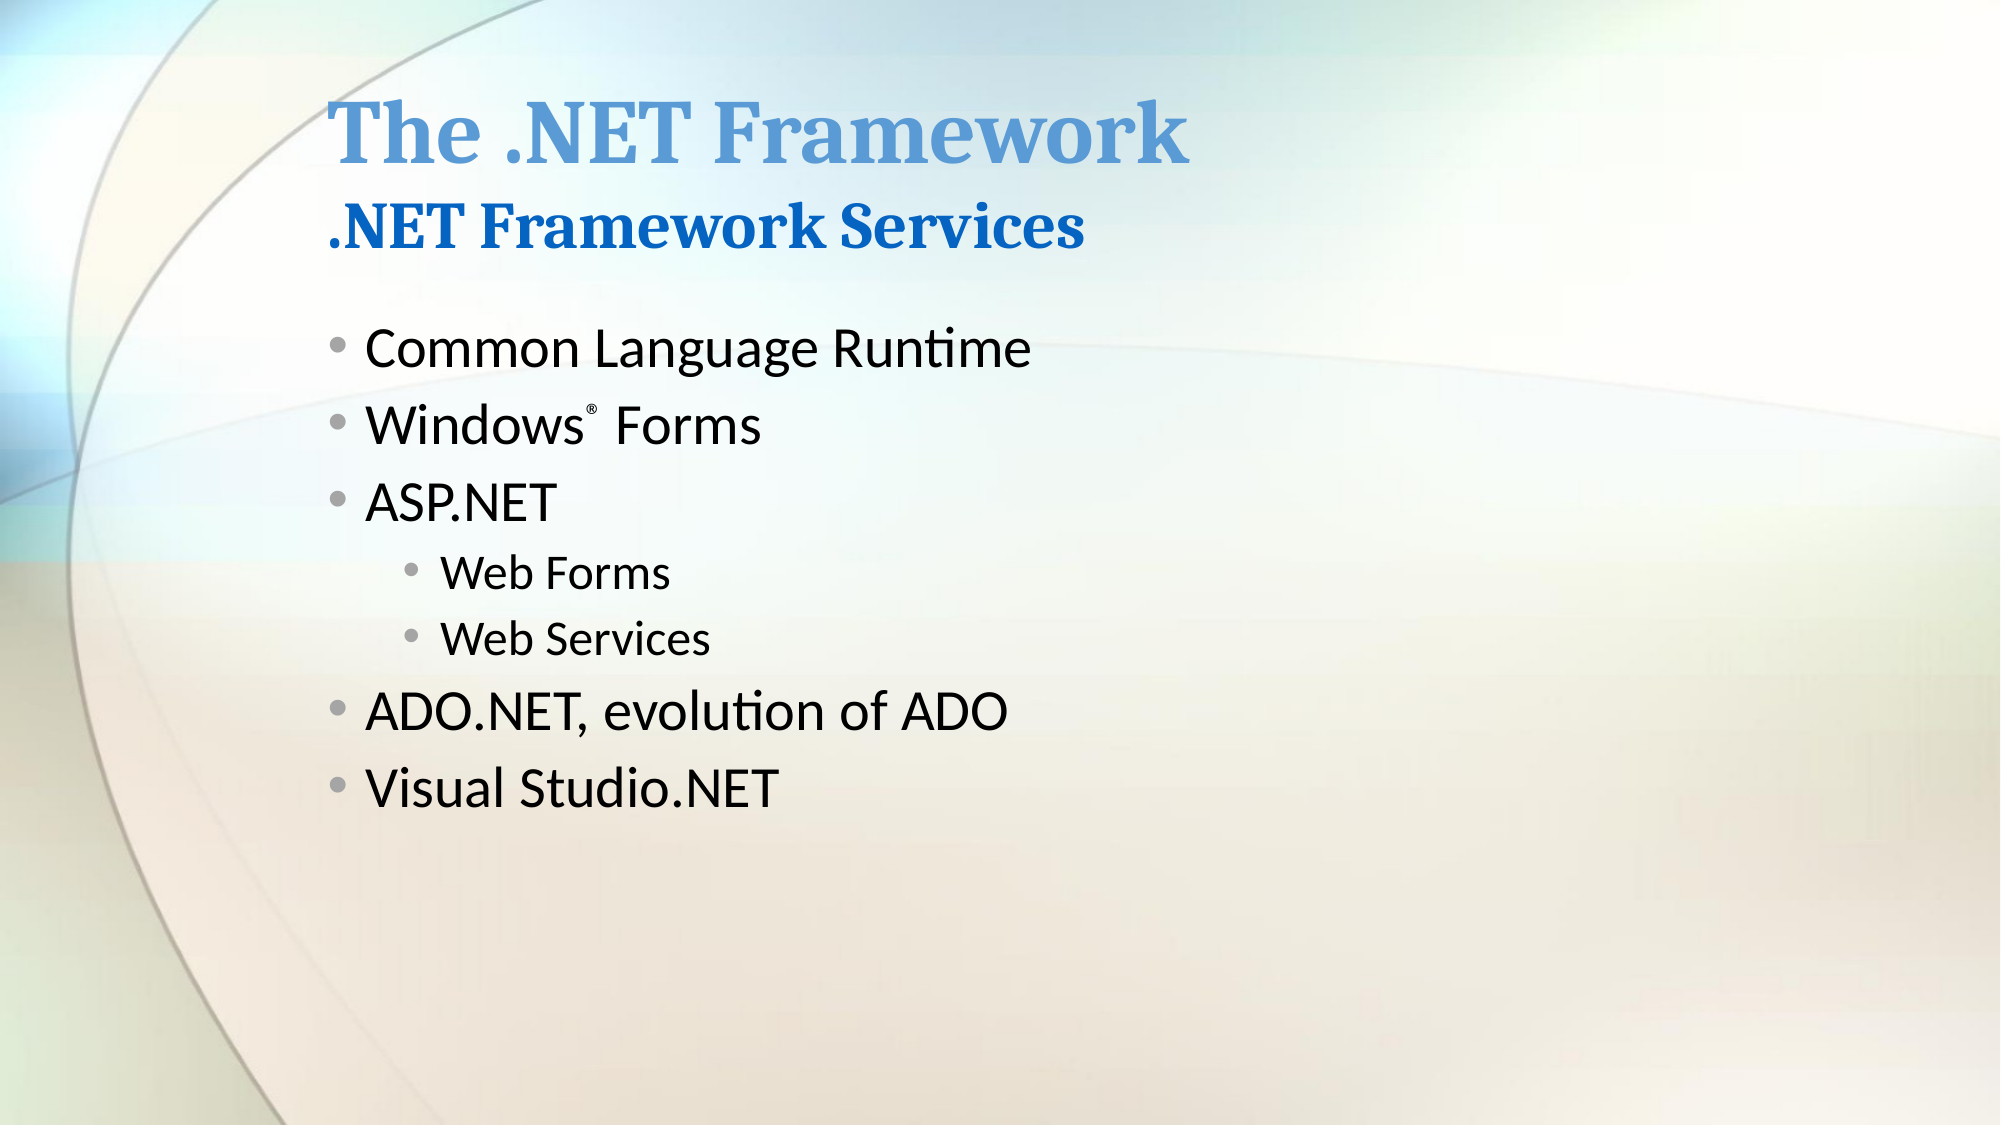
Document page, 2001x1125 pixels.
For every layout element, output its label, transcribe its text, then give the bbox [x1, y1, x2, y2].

title The .NET Framework .NET Framework Services [312, 64, 1713, 270]
list Common Language Runtime Windows® Forms ASP.NET Web Forms Web Services ADO.NET, evolution of ADO Visual Studio.NET [312, 312, 1713, 966]
picture [0, 0, 2001, 1125]
